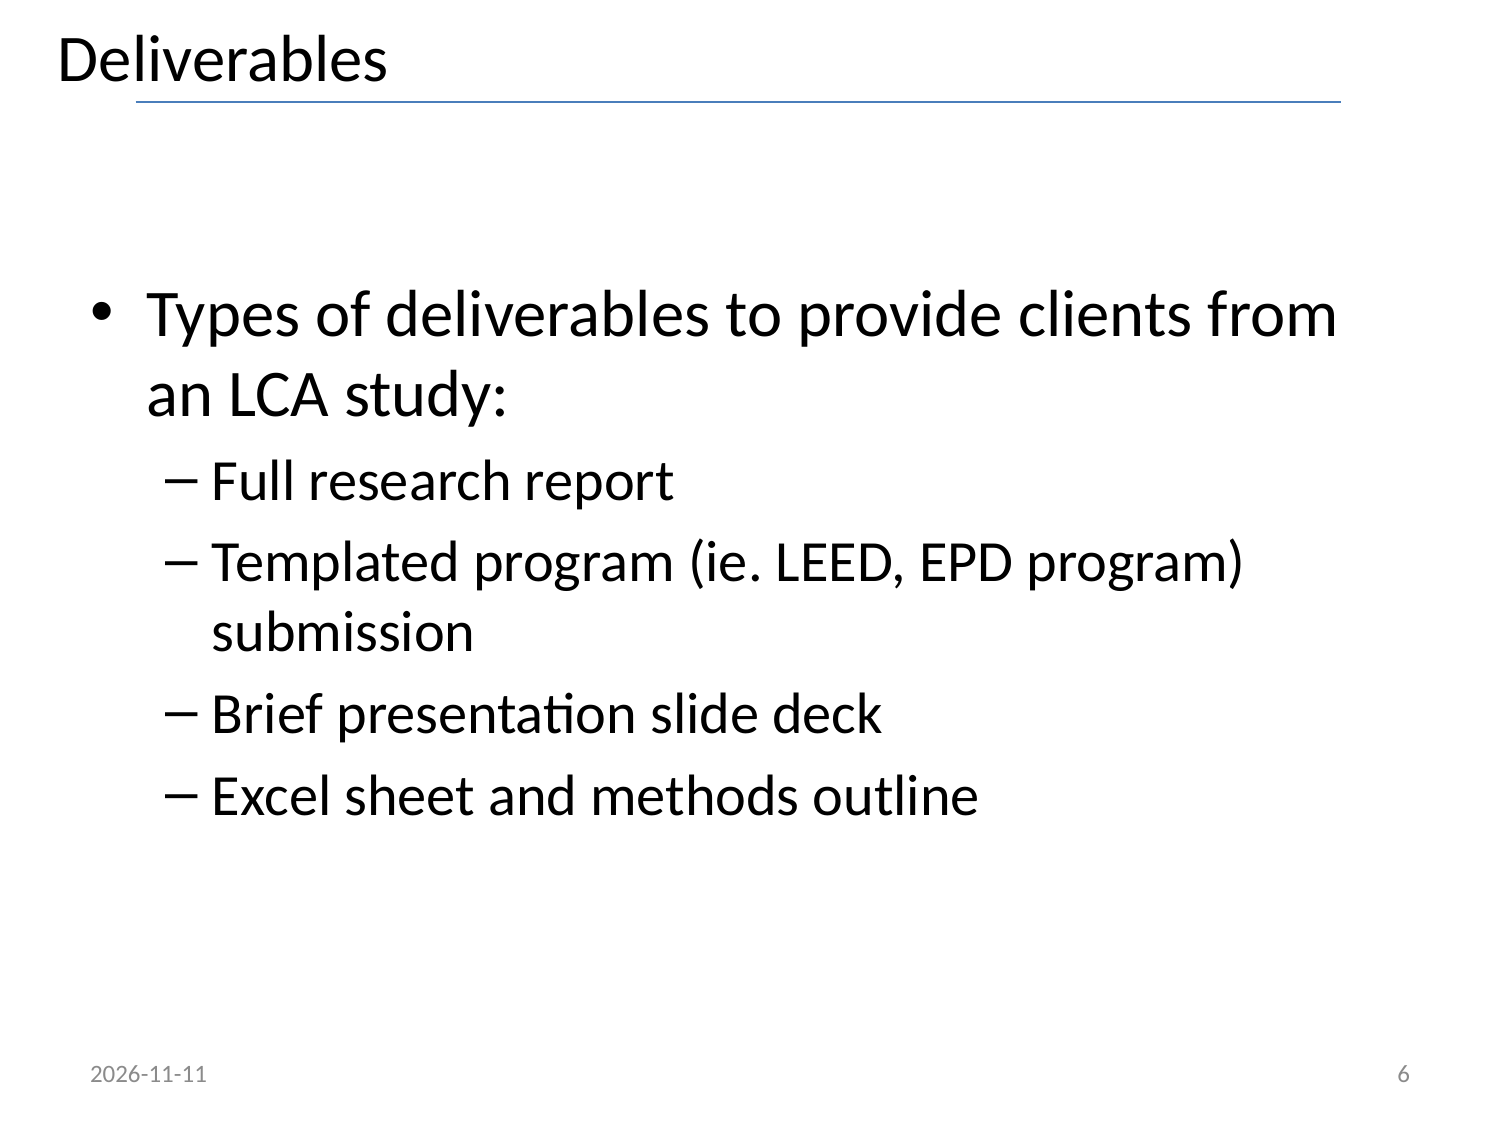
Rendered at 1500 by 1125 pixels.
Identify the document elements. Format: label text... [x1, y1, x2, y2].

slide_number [75, 1042, 425, 1103]
text_box Deliverables [43, 7, 404, 102]
list Types of deliverables to provide clients from an LCA study: Full research report Templated program (ie. LEED, EPD program) submission Brief presentation slide deck Excel sheet and methods outline [75, 262, 1425, 1005]
slide_number 6 [1074, 1042, 1425, 1103]
